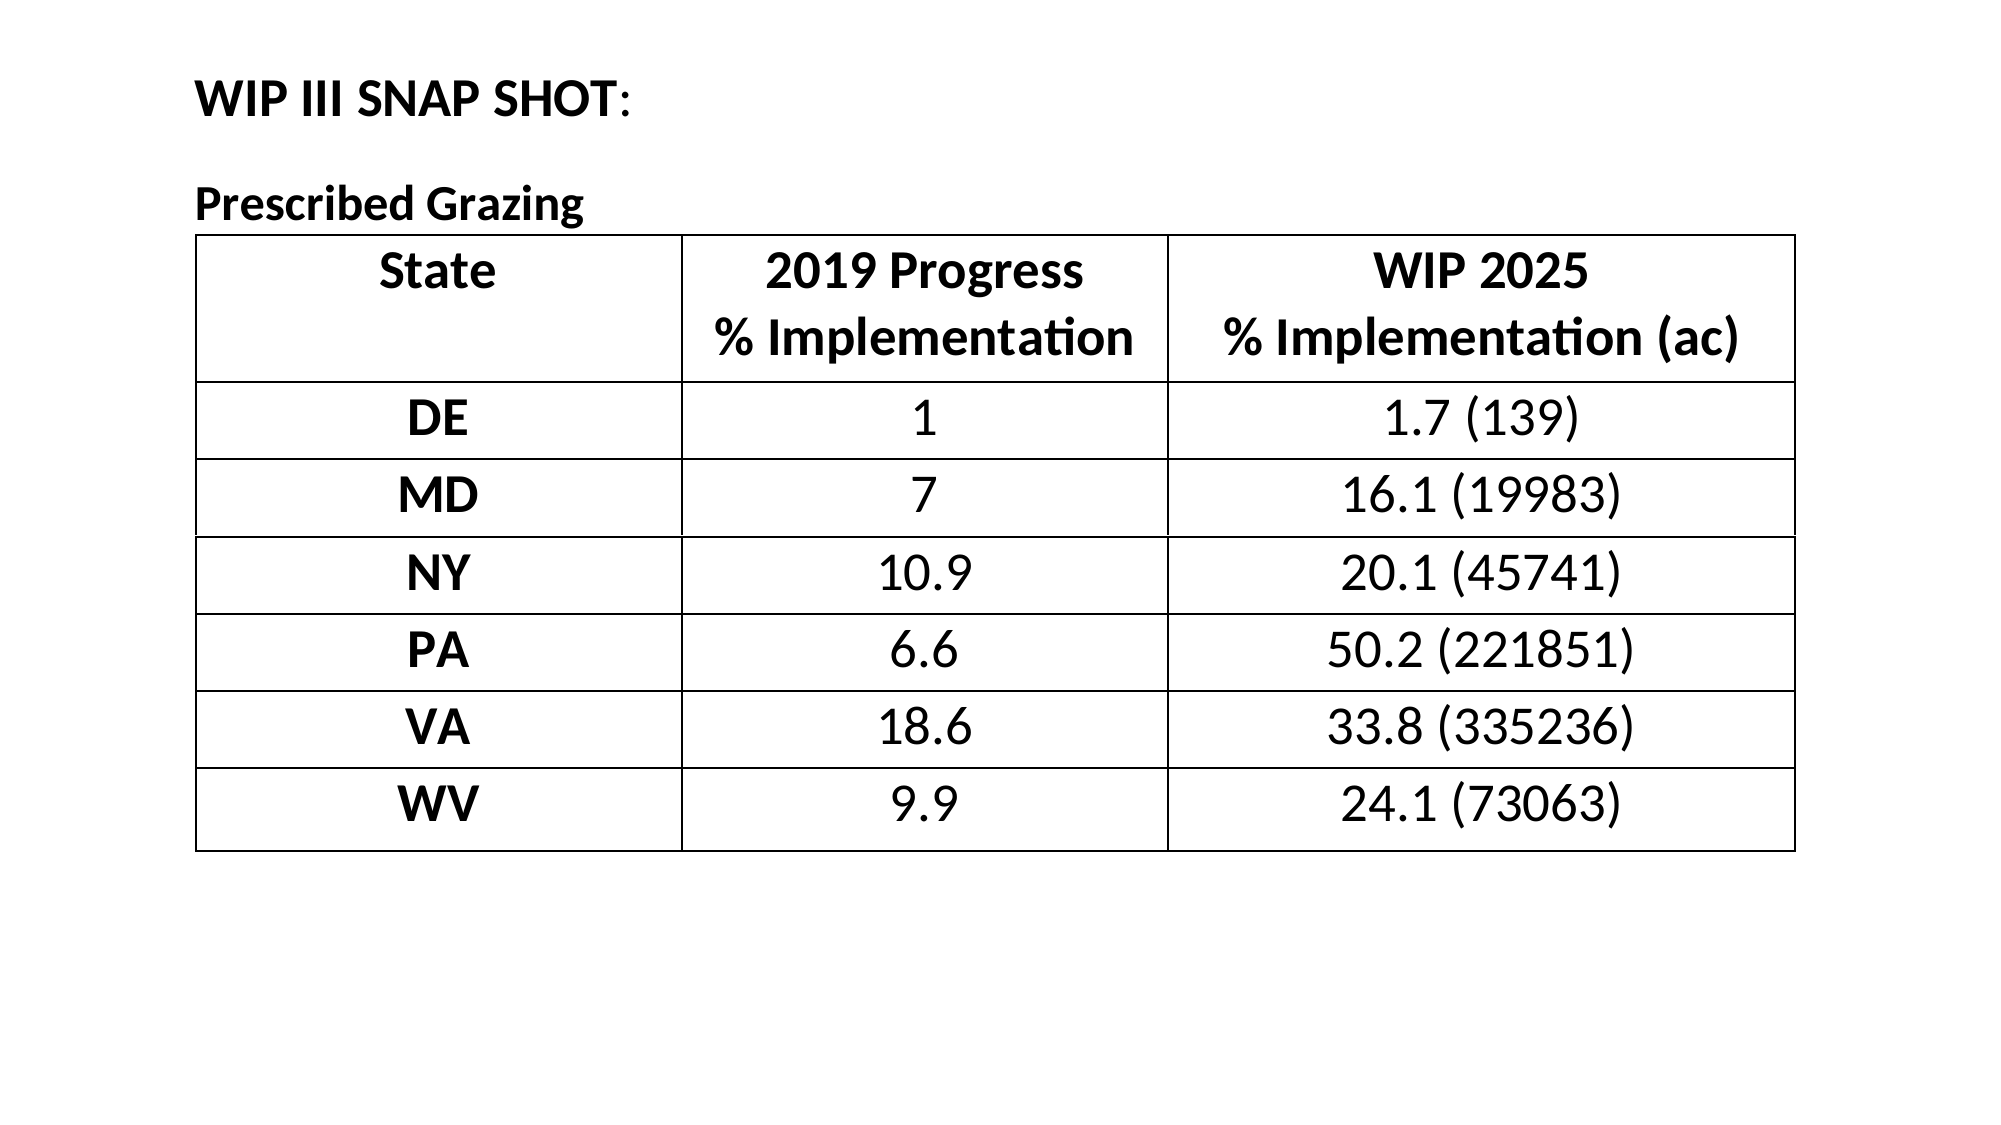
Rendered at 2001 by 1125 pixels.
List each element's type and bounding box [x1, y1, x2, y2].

picture [194, 63, 2000, 1058]
